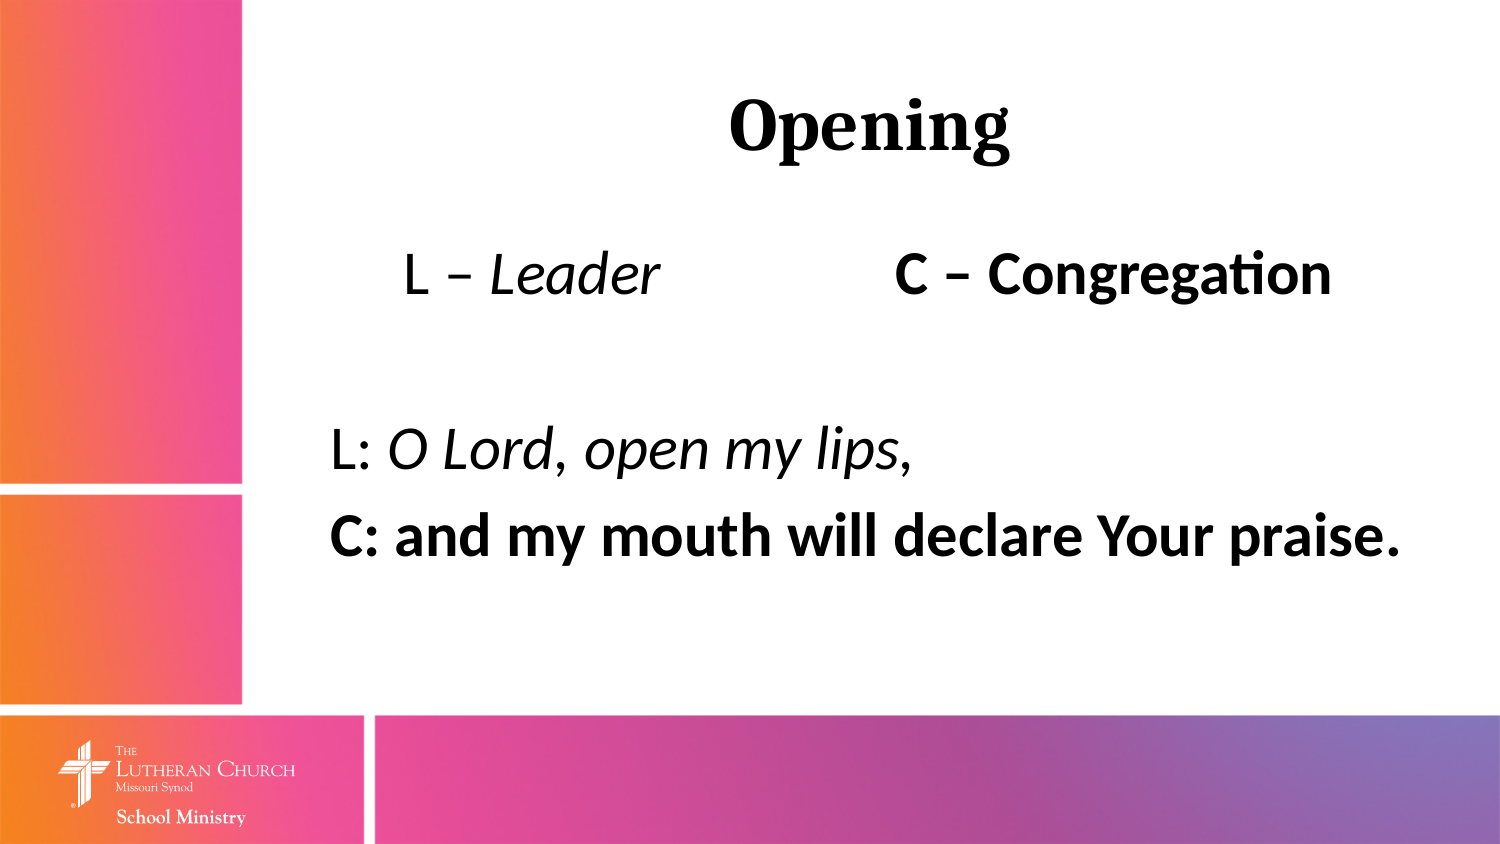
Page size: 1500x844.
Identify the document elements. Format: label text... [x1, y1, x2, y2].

title Opening [318, 45, 1422, 208]
picture [0, 0, 1500, 844]
list L – Leader C – Congregation L: O Lord, open my lips, C: and my mouth will declare Your praise. [315, 224, 1422, 688]
